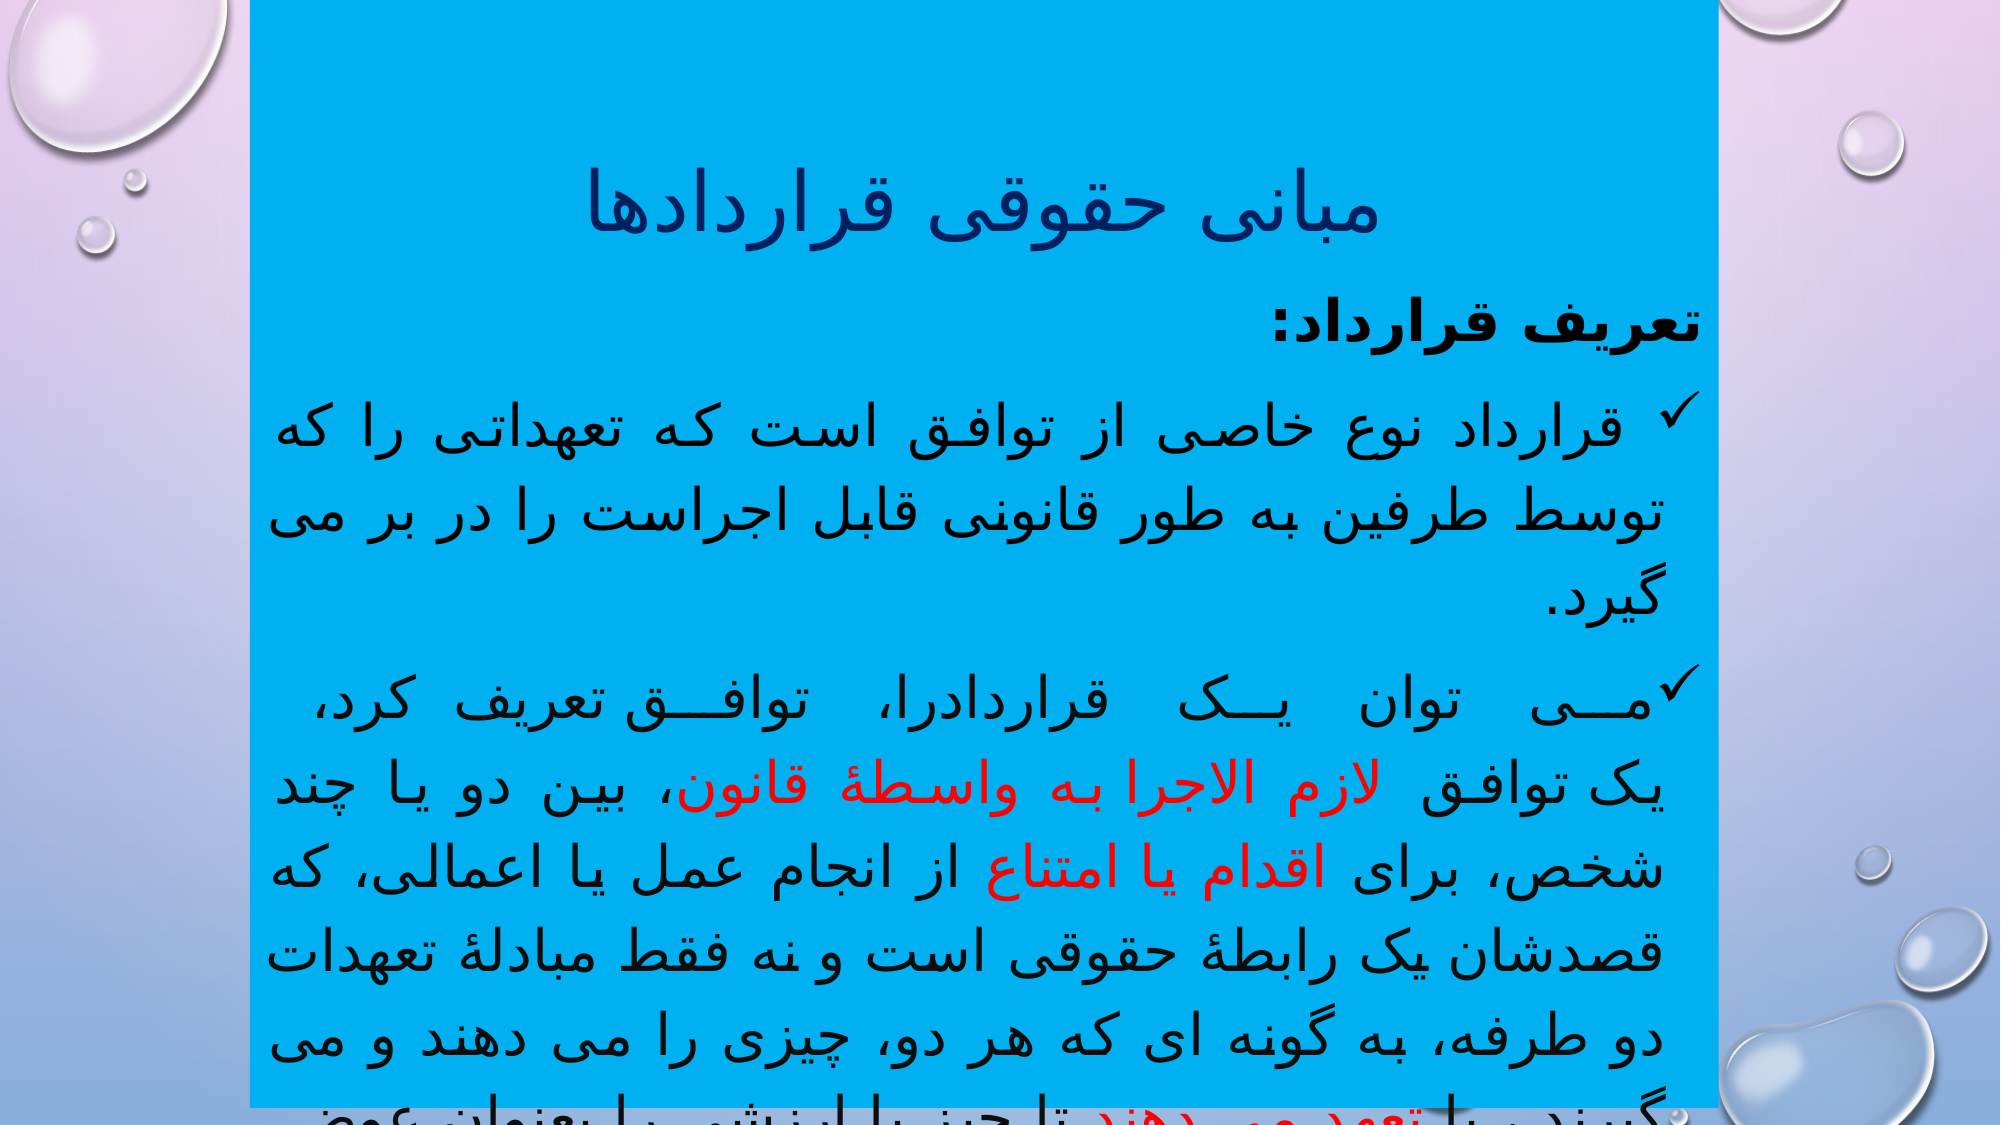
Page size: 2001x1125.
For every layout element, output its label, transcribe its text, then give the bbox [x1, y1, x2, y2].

list مبانی حقوقی قراردادها تعریف قرارداد: قرارداد نوع خاصی از توافق است که تعهداتی را که توسط طرفین به طور قانونی قابل اجراست را در بر می گیرد. می توان یک قراردادرا، توافق تعریف کرد، یک توافق لازم الاجرا به واسطۀ قانون، بین دو یا چند شخص، برای اقدام یا امتناع از انجام عمل یا اعمالی، که قصدشان یک رابطۀ حقوقی است و نه فقط مبادلۀ تعهدات دو طرفه، به گونه ای که هر دو، چیزی را می دهند و می گیرند ، یا تعهد می دهند تا چیز با ارزشی را بعنوان عوض سود انتقالی از قرارداد، بدهند. [249, 0, 1719, 1108]
picture [0, 0, 2000, 1125]
